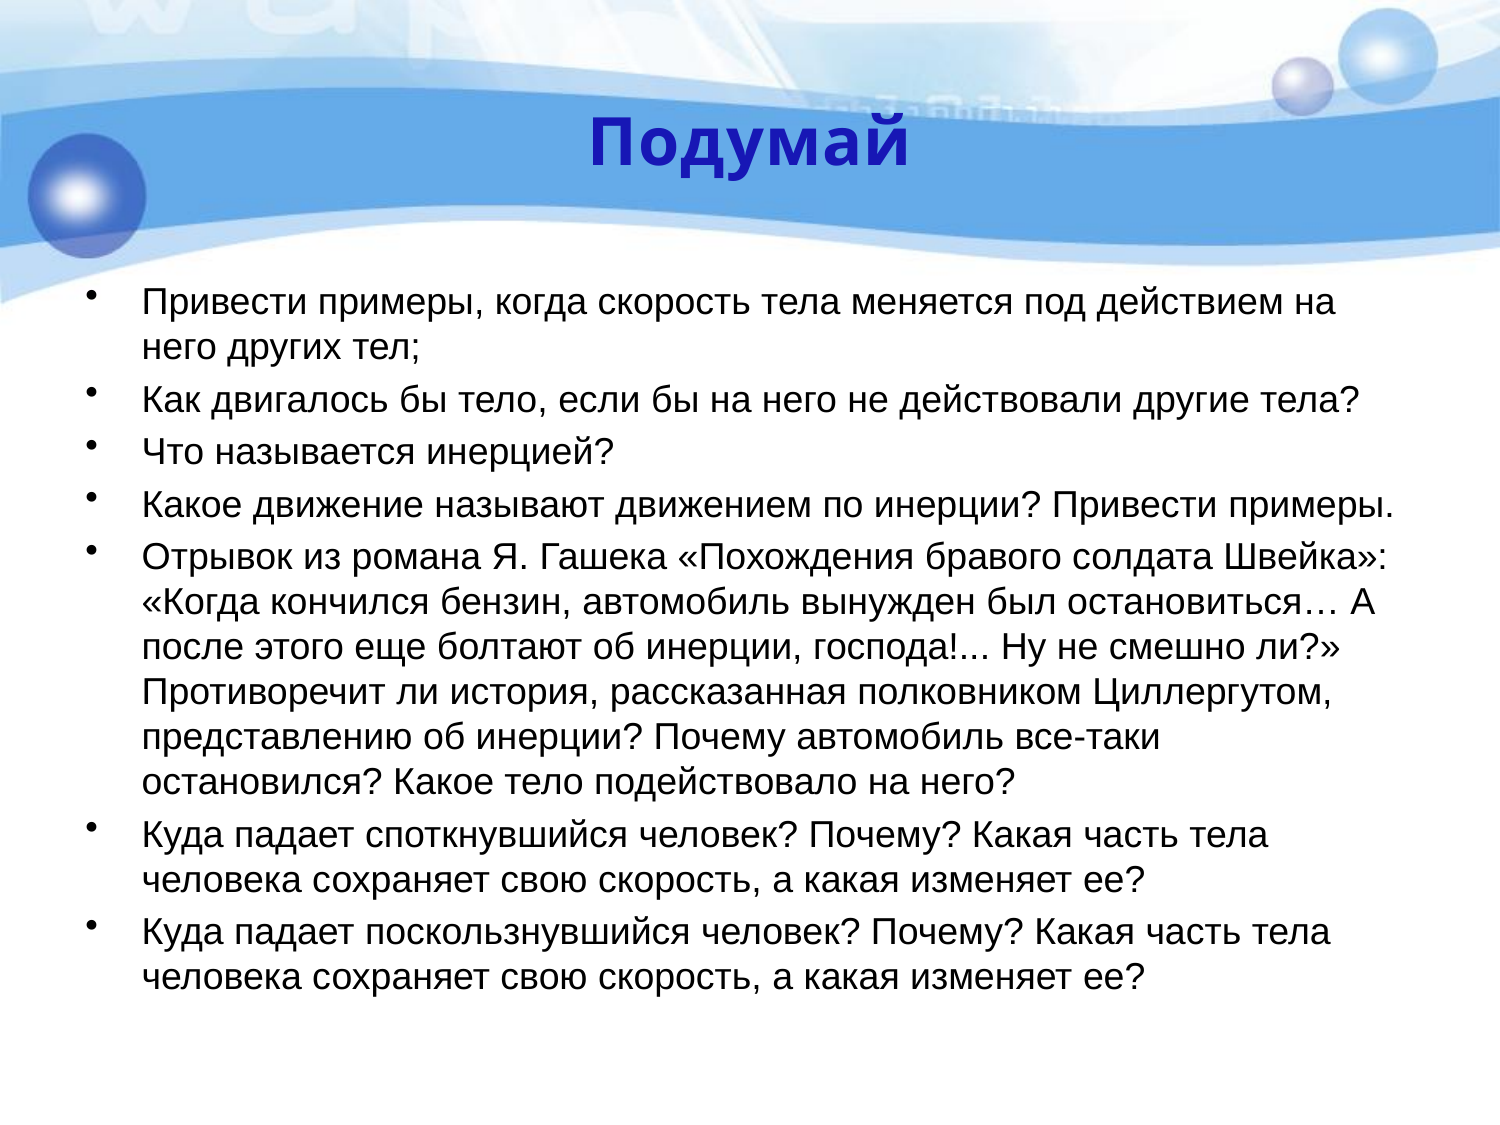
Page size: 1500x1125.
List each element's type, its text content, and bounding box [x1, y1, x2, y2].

title Подумай [74, 44, 1426, 233]
list Привести примеры, когда скорость тела меняется под действием на него других тел; Как двигалось бы тело, если бы на него не действовали другие тела? Что называется инерцией? Какое движение называют движением по инерции? Привести примеры. Отрывок из романа Я. Гашека «Похождения бравого солдата Швейка»: «Когда кончился бензин, автомобиль вынужден был остановиться… А после этого еще болтают об инерции, господа!... Ну не смешно ли?» Противоречит ли история, рассказанная полковником Циллергутом, представлению об инерции? Почему автомобиль все-таки остановился? Какое тело подействовало на него? Куда падает споткнувшийся человек? Почему? Какая часть тела человека сохраняет свою скорость, а какая изменяет ее? Куда падает поскользнувшийся человек? Почему? Какая часть тела человека сохраняет свою скорость, а какая изменяет ее? [70, 269, 1421, 1013]
picture [0, 0, 1500, 1125]
